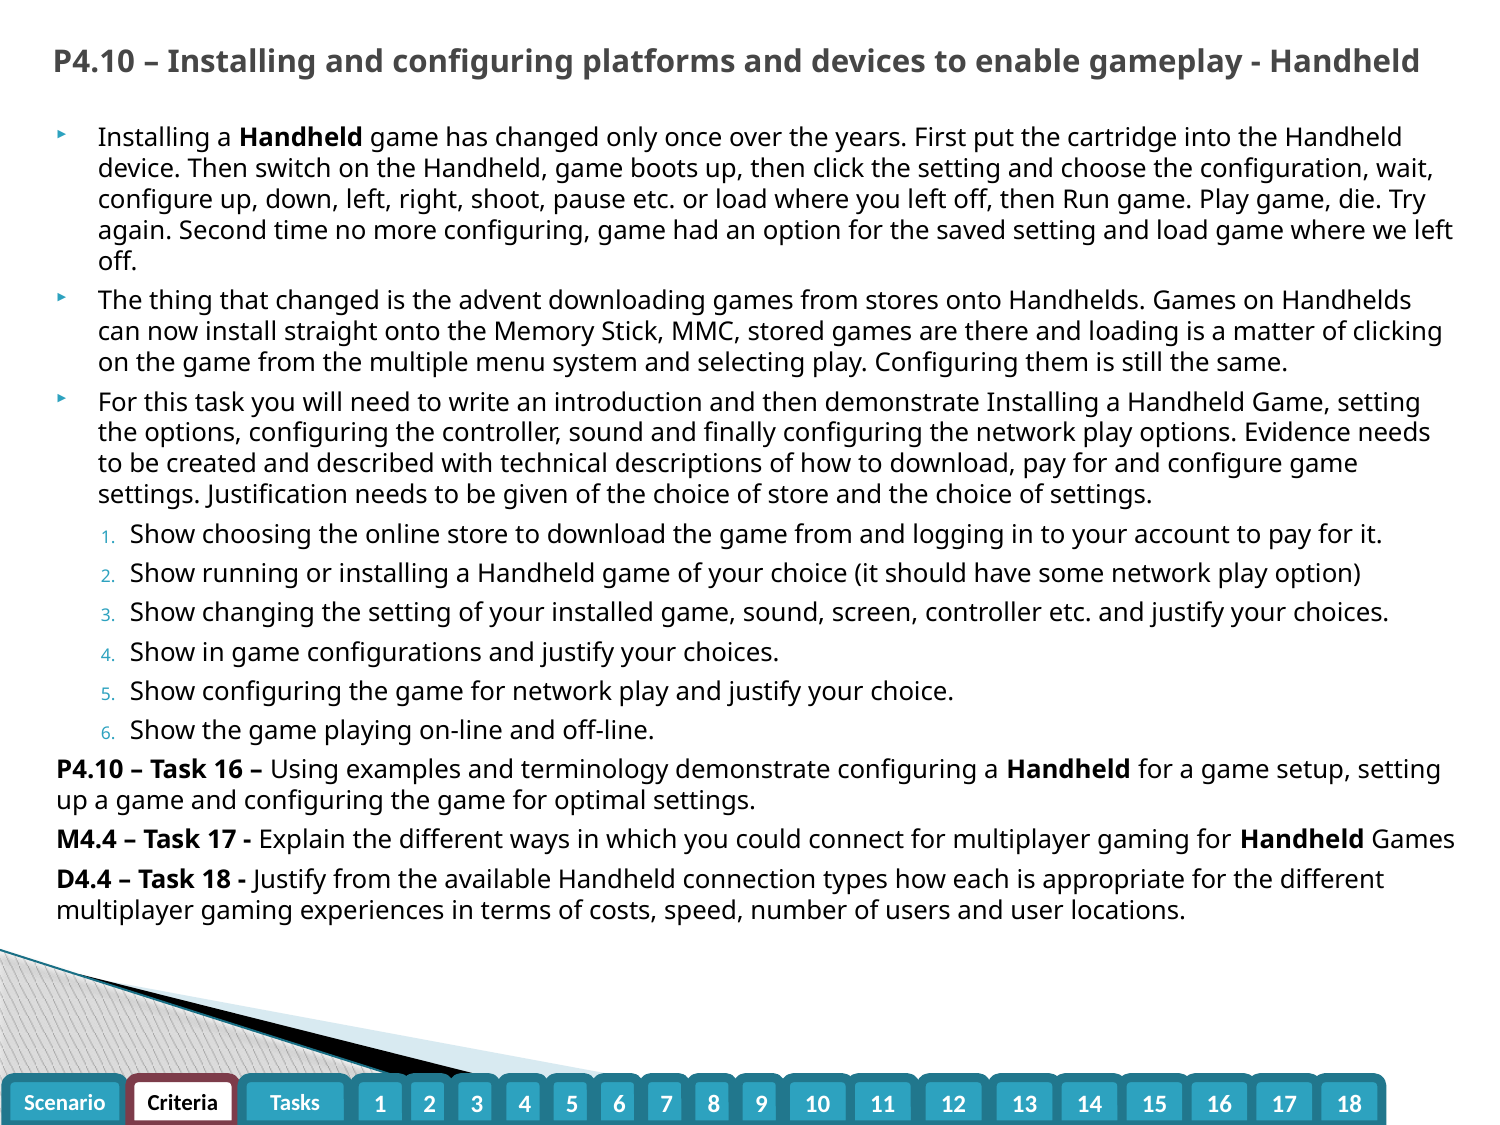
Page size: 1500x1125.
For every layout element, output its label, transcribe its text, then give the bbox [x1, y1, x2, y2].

list Installing a Handheld game has changed only once over the years. First put the cartridge into the Handheld device. Then switch on the Handheld, game boots up, then click the setting and choose the configuration, wait, configure up, down, left, right, shoot, pause etc. or load where you left off, then Run game. Play game, die. Try again. Second time no more configuring, game had an option for the saved setting and load game where we left off. The thing that changed is the advent downloading games from stores onto Handhelds. Games on Handhelds can now install straight onto the Memory Stick, MMC, stored games are there and loading is a matter of clicking on the game from the multiple menu system and selecting play. Configuring them is still the same. For this task you will need to write an introduction and then demonstrate Installing a Handheld Game, setting the options, configuring the controller, sound and finally configuring the network play options. Evidence needs to be created and described with technical descriptions of how to download, pay for and configure game settings. Justification needs to be given of the choice of store and the choice of settings. Show choosing the online store to download the game from and logging in to your account to pay for it. Show running or installing a Handheld game of your choice (it should have some network play option) Show changing the setting of your installed game, sound, screen, controller etc. and justify your choices. Show in game configurations and justify your choices. Show configuring the game for network play and justify your choice. Show the game playing on-line and off-line. P4.10 – Task 16 – Using examples and terminology demonstrate configuring a Handheld for a game setup, setting up a game and configuring the game for optimal settings. M4.4 – Task 17 - Explain the different ways in which you could connect for multiplayer gaming for Handheld Games D4.4 – Task 18 - Justify from the available Handheld connection types how each is appropriate for the different multiplayer gaming experiences in terms of costs, speed, number of users and user locations. [41, 113, 1471, 1035]
title P4.10 – Installing and configuring platforms and devices to enable gameplay - Handheld [37, 19, 1471, 102]
